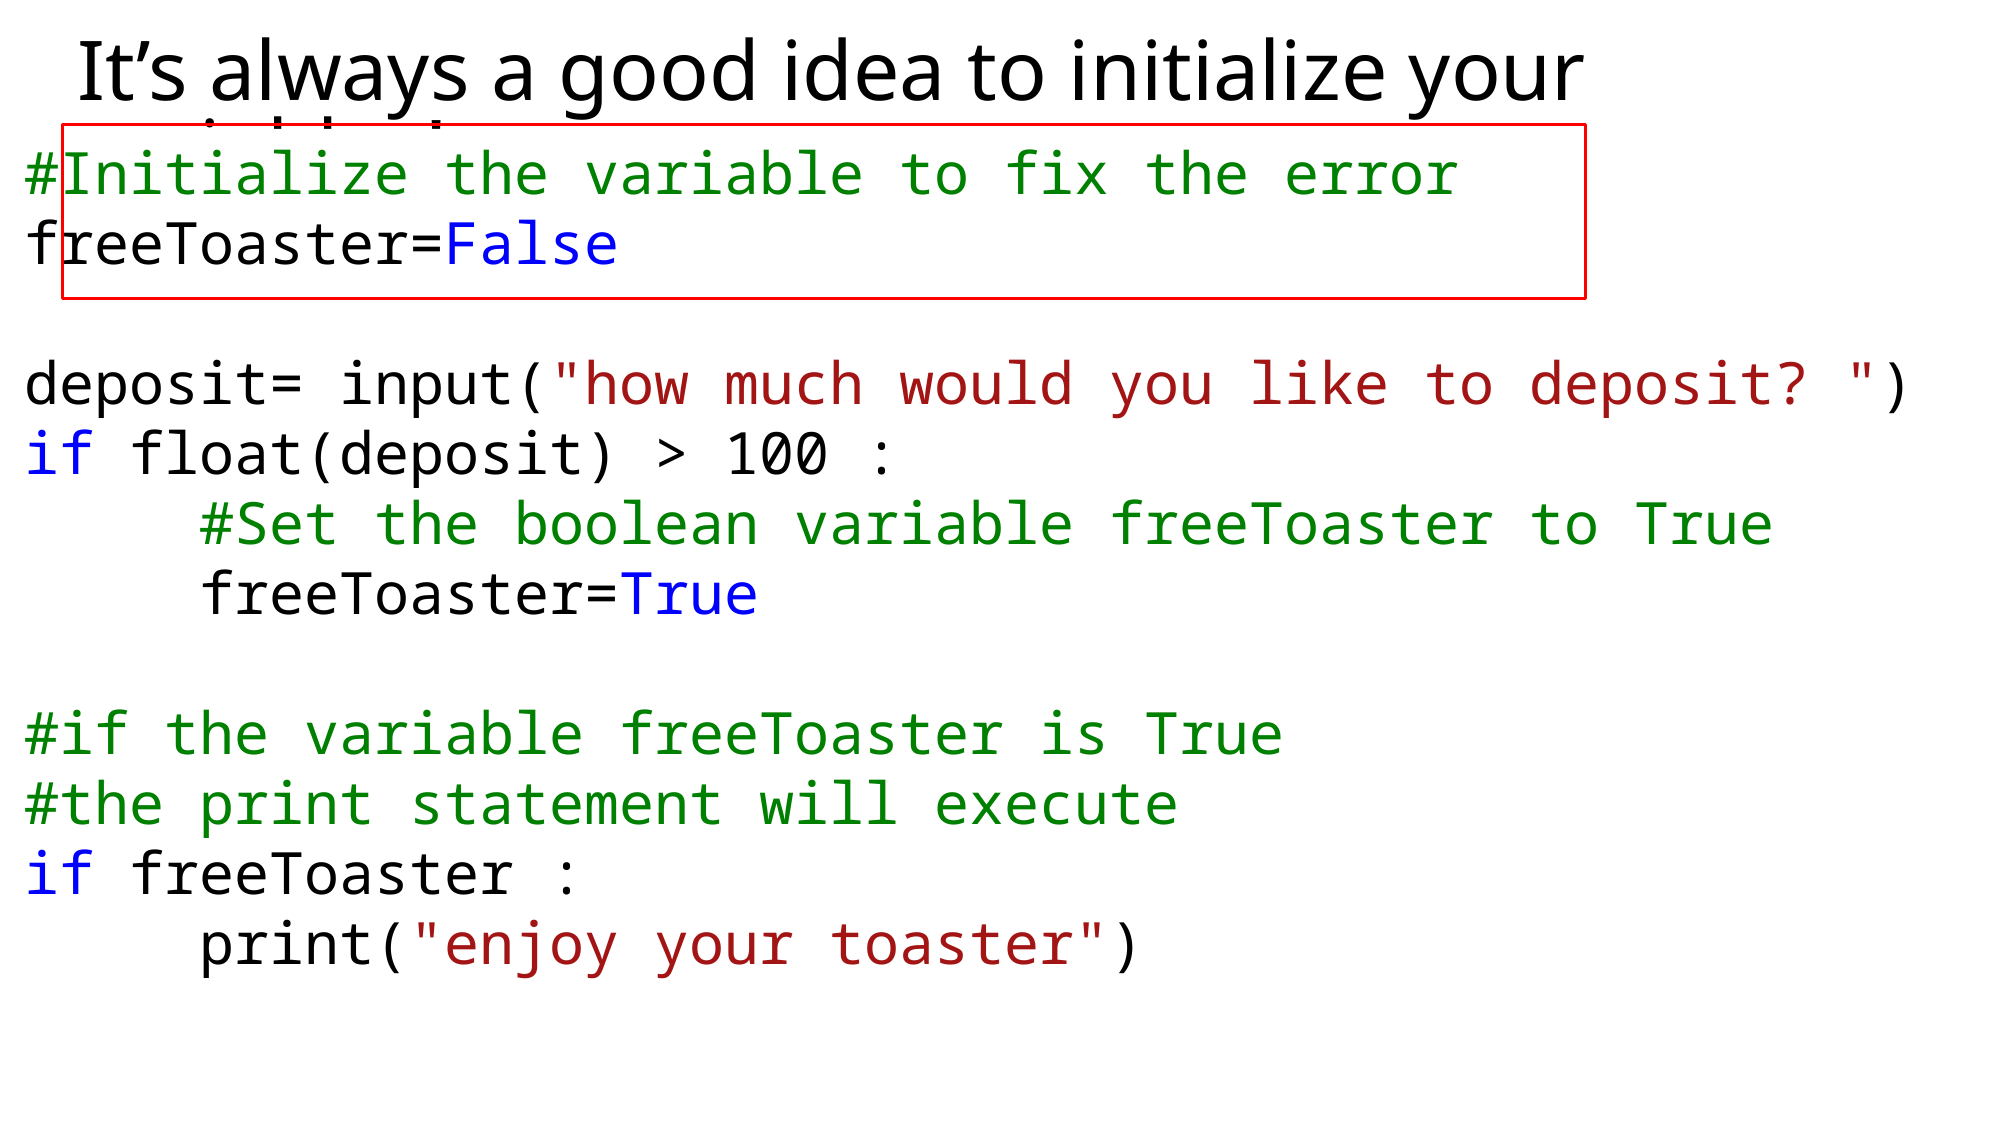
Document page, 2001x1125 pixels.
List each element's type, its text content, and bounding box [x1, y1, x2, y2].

text_box [60, 122, 1587, 301]
text_box #Initialize the variable to fix the error freeToaster=False deposit= input("how much would you like to deposit? ") if float(deposit) > 100 : #Set the boolean variable freeToaster to True freeToaster=True #if the variable freeToaster is True #the print statement will execute if freeToaster : print("enjoy your toaster") [9, 128, 1930, 984]
title It’s always a good idea to initialize your variables! [62, 29, 1953, 205]
